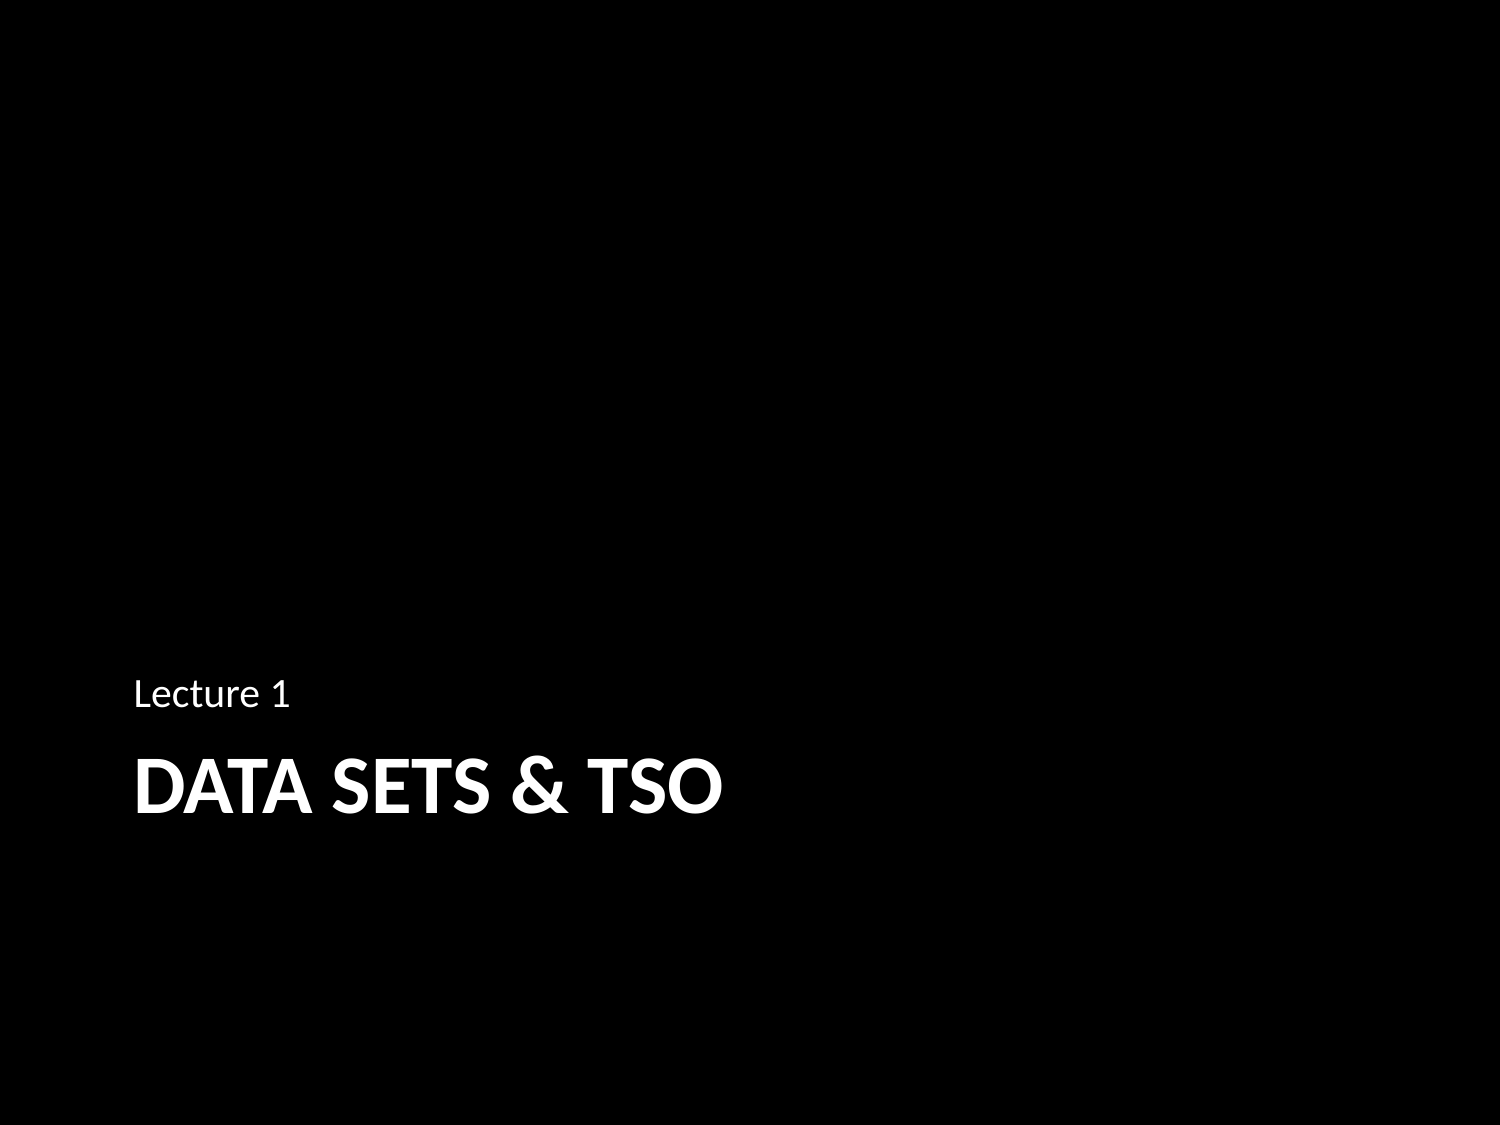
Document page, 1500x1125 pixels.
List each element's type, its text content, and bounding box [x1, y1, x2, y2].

title Data sets & TSO [118, 723, 1394, 947]
list Lecture 1 [118, 476, 1394, 723]
